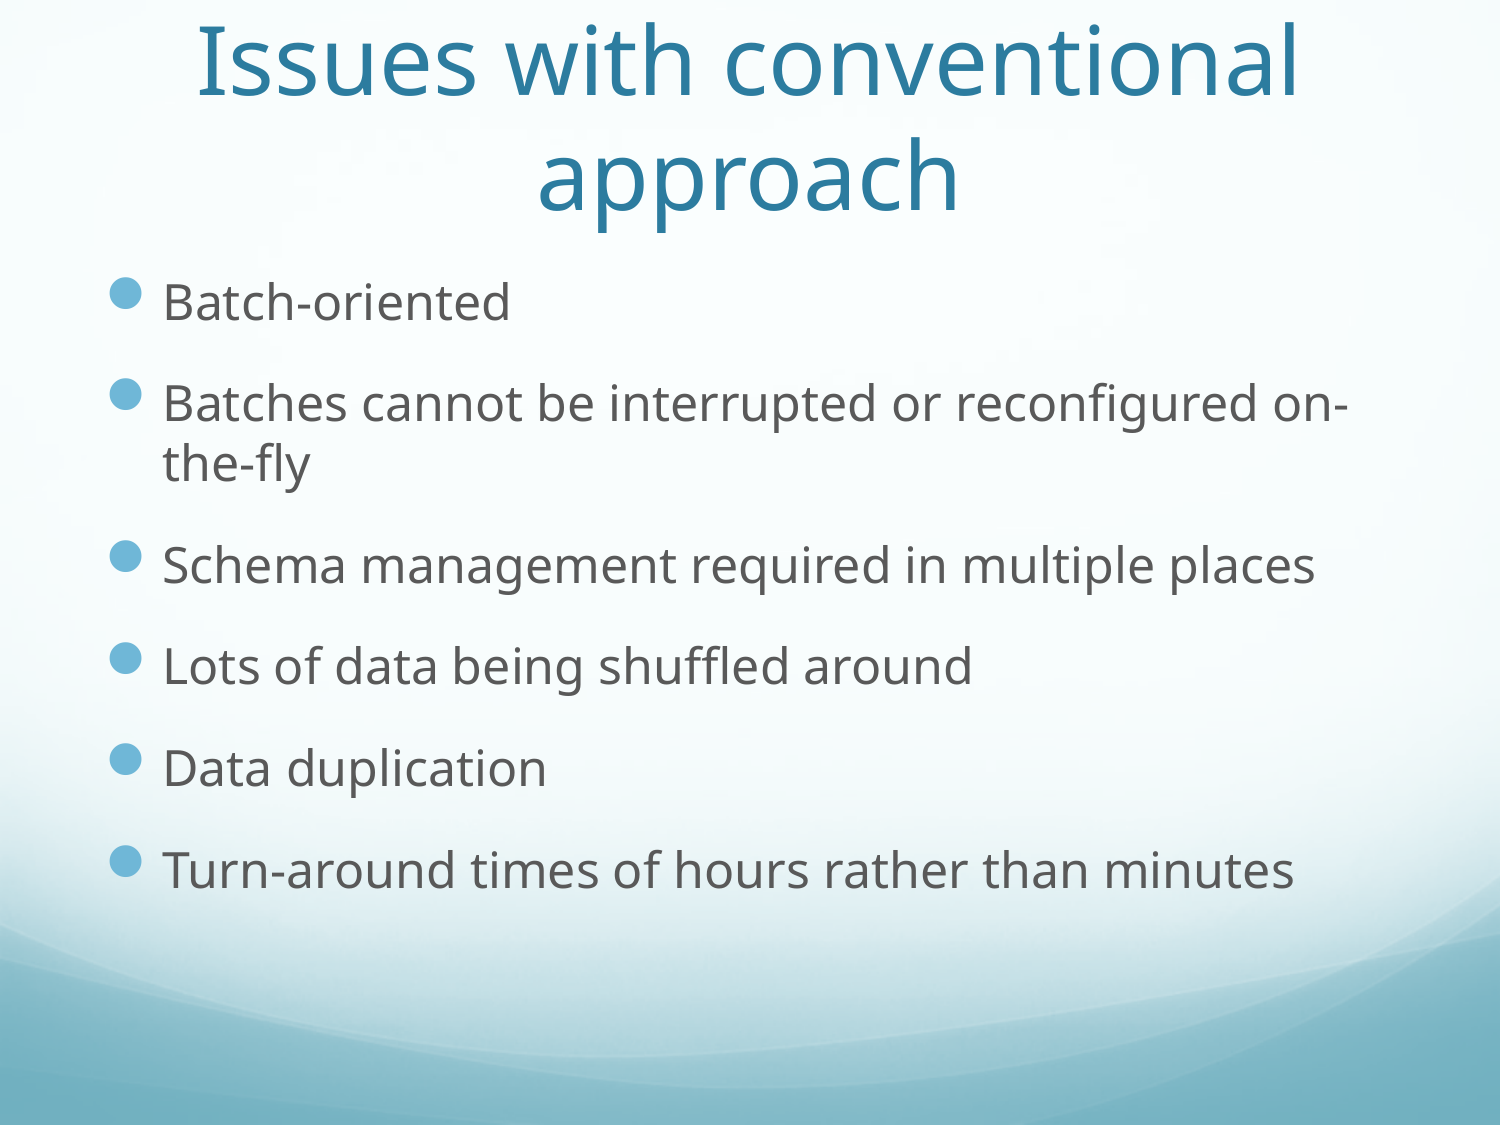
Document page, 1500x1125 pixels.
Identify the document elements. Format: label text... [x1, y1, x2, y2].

list Batch-oriented Batches cannot be interrupted or reconfigured on-the-fly Schema management required in multiple places Lots of data being shuffled around Data duplication Turn-around times of hours rather than minutes [90, 262, 1410, 975]
title Issues with conventional approach [90, 17, 1410, 237]
